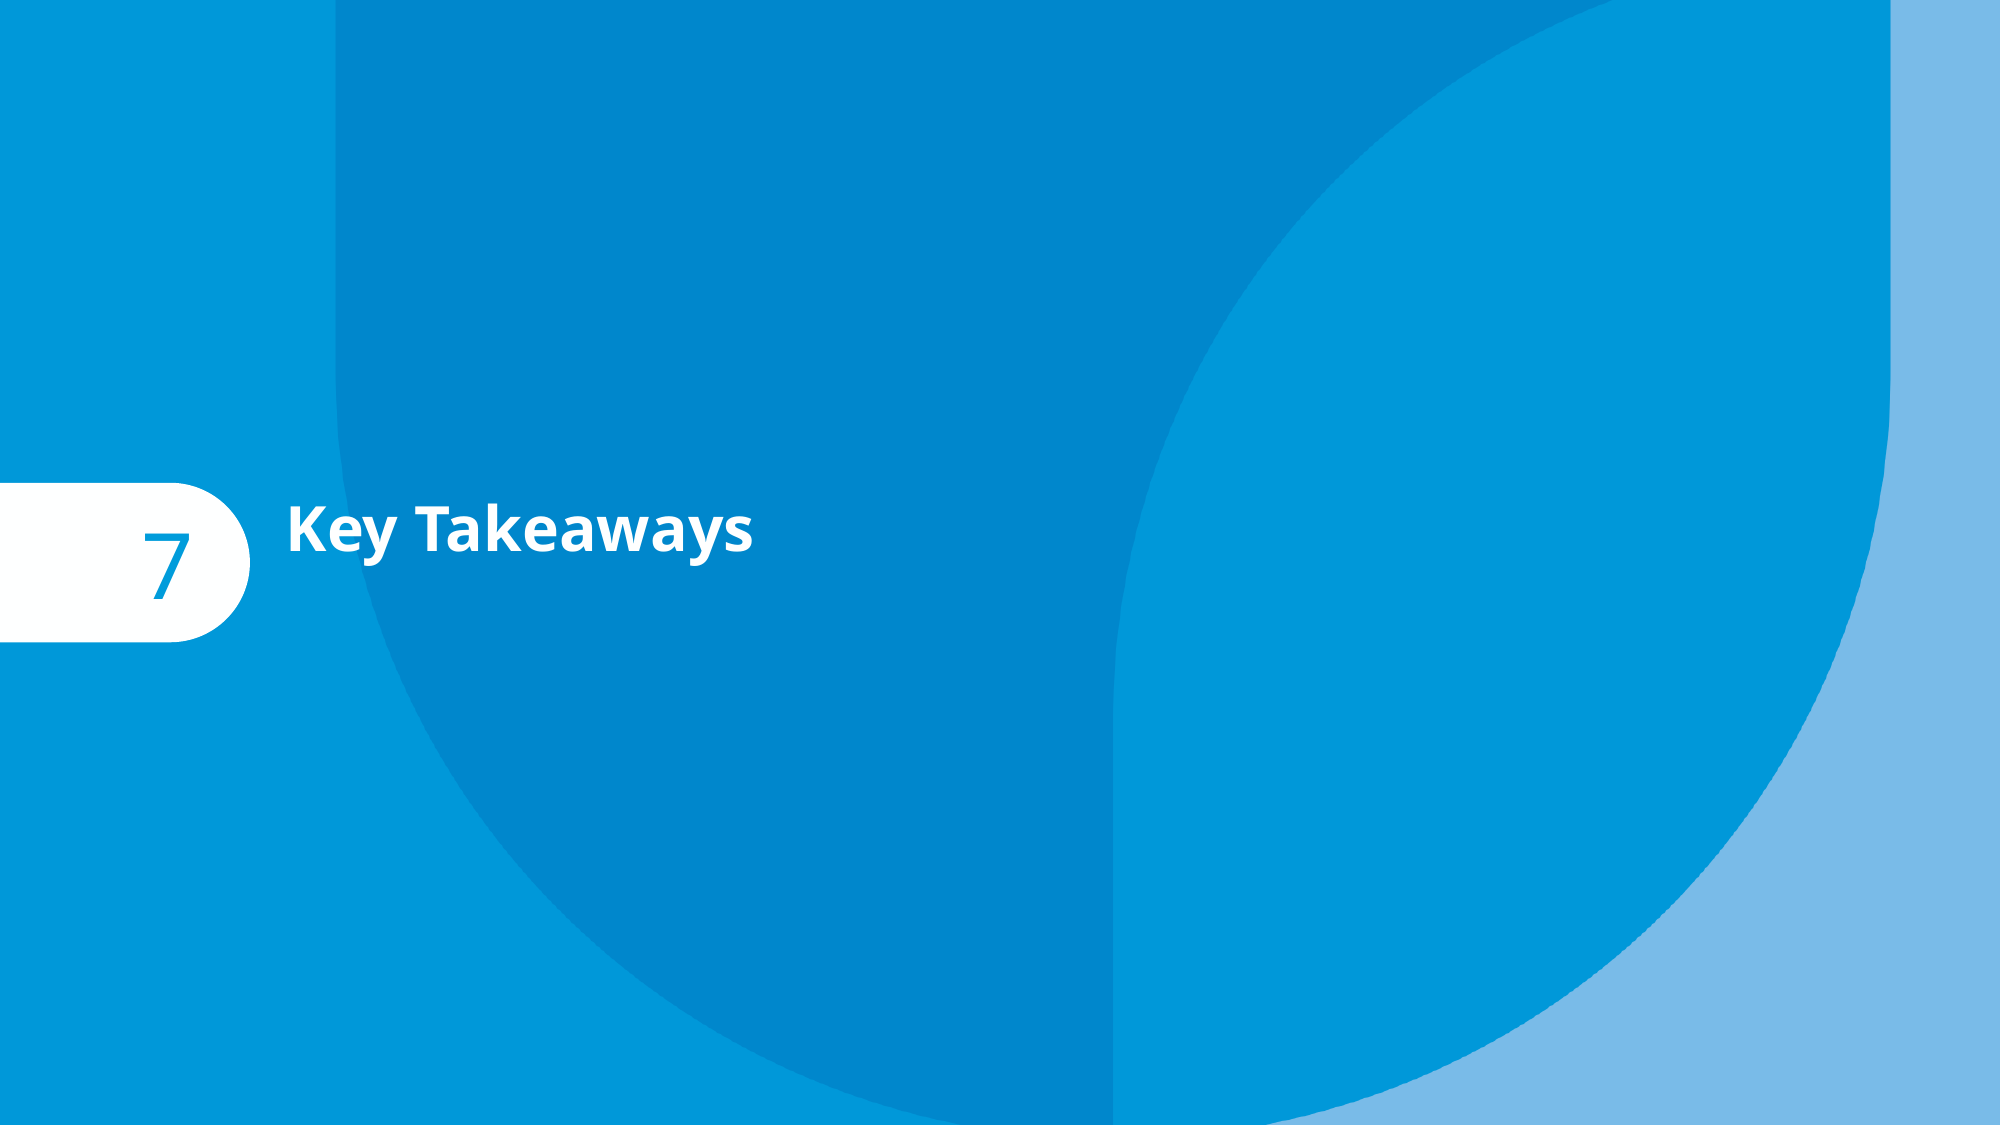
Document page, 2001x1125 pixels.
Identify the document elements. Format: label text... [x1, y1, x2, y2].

list 7 [2, 506, 194, 619]
list Key Takeaways [285, 487, 1044, 640]
